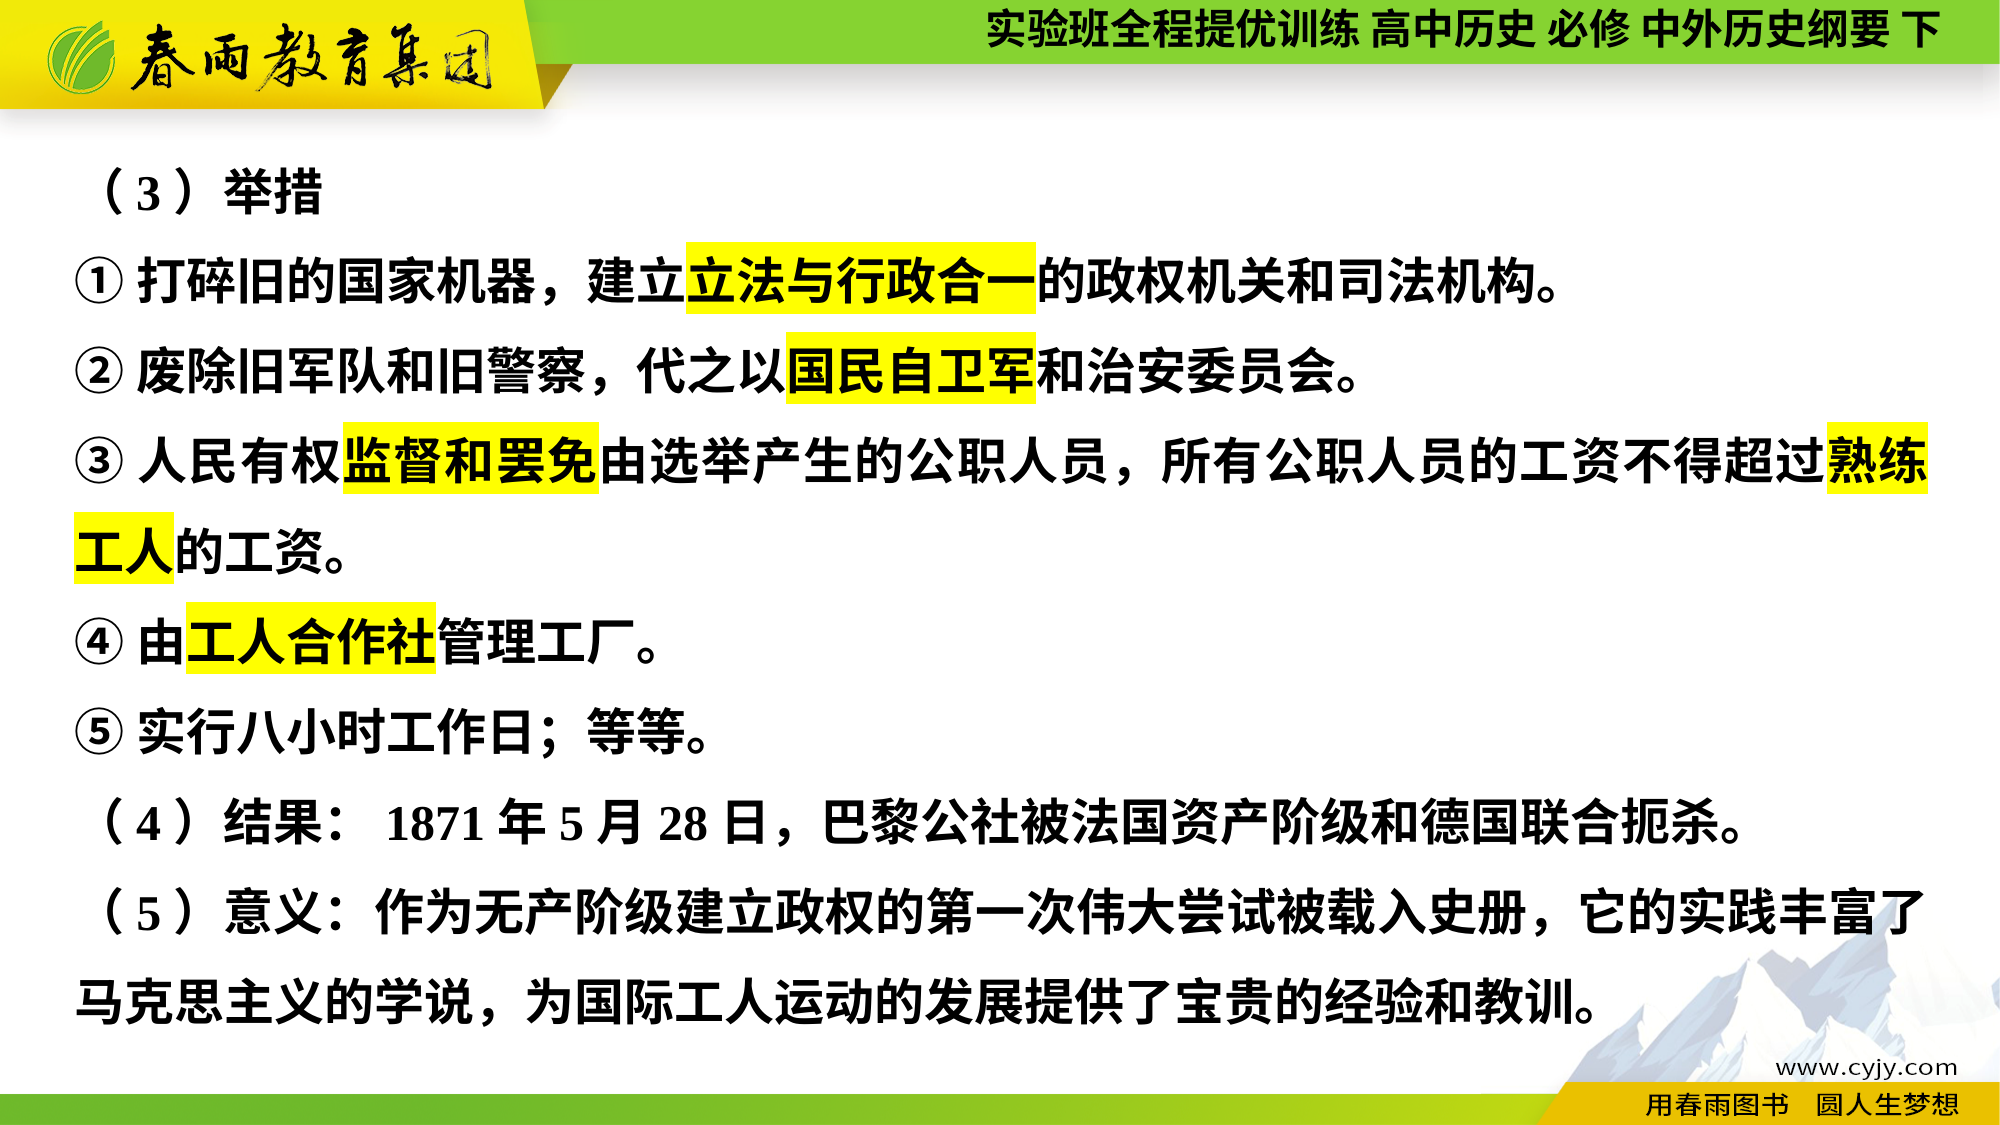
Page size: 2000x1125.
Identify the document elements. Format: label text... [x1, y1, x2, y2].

picture [0, 0, 2000, 1125]
list （3）举措 ①打碎旧的国家机器，建立立法与行政合一的政权机关和司法机构。 ②废除旧军队和旧警察，代之以国民自卫军和治安委员会。 ③人民有权监督和罢免由选举产生的公职人员，所有公职人员的工资不得超过熟练工人的工资。 ④由工人合作社管理工厂。 ⑤实行八小时工作日；等等。 （4）结果：1871年5月28日，巴黎公社被法国资产阶级和德国联合扼杀。 （5）意义：作为无产阶级建立政权的第一次伟大尝试被载入史册，它的实践丰富了马克思主义的学说，为国际工人运动的发展提供了宝贵的经验和教训。 [59, 122, 1944, 1047]
